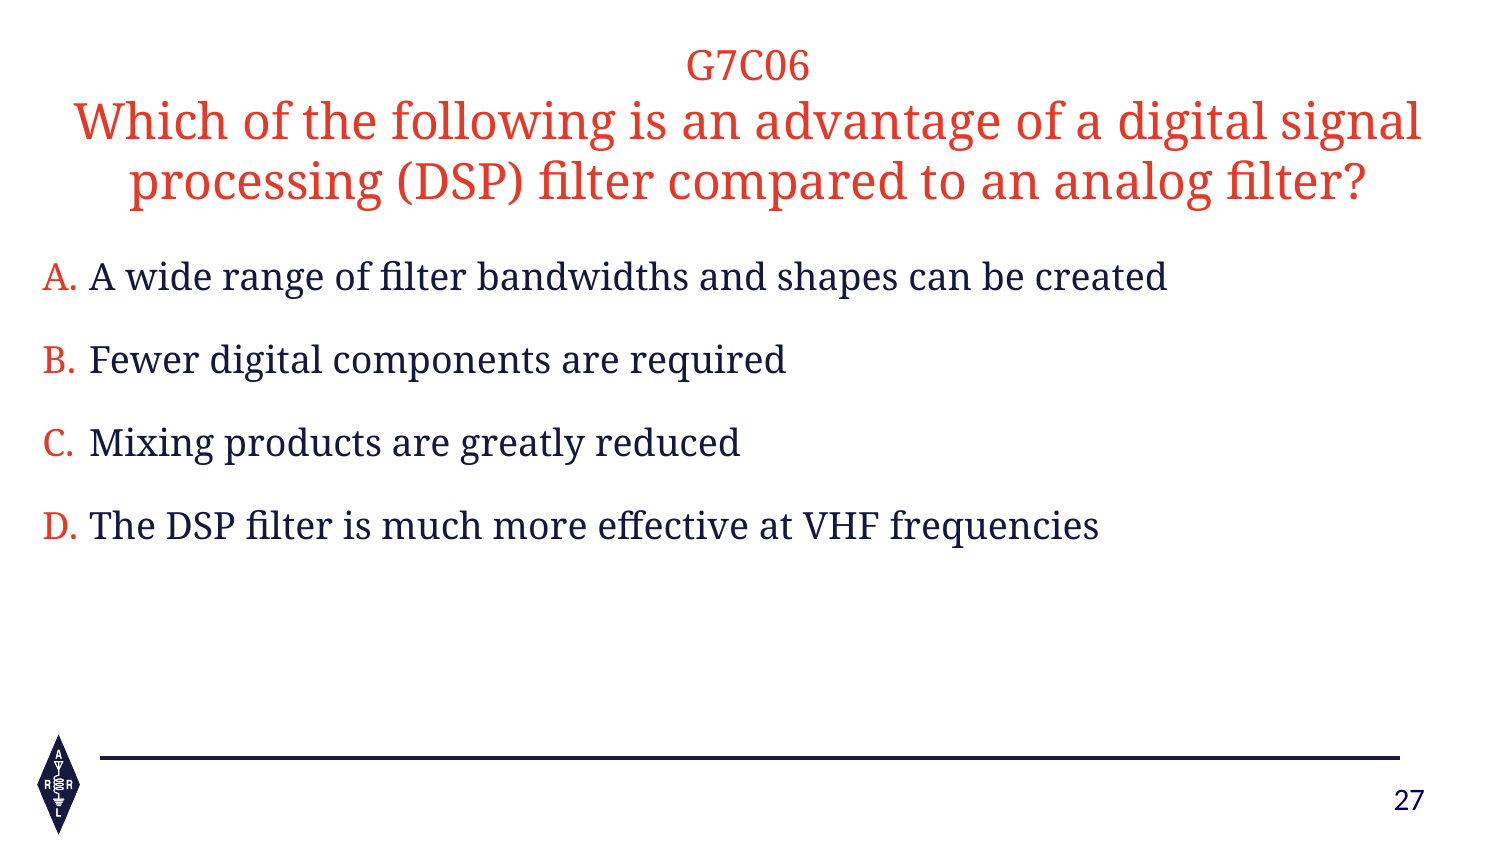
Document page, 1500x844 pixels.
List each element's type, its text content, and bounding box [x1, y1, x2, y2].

title G7C06 Which of the following is an advantage of a digital signal processing (DSP) filter compared to an analog filter? [23, 33, 1473, 202]
list A wide range of filter bandwidths and shapes can be created Fewer digital components are required Mixing products are greatly reduced The DSP filter is much more effective at VHF frequencies [42, 224, 1449, 738]
picture [37, 734, 80, 835]
slide_number 27 [1074, 768, 1425, 827]
